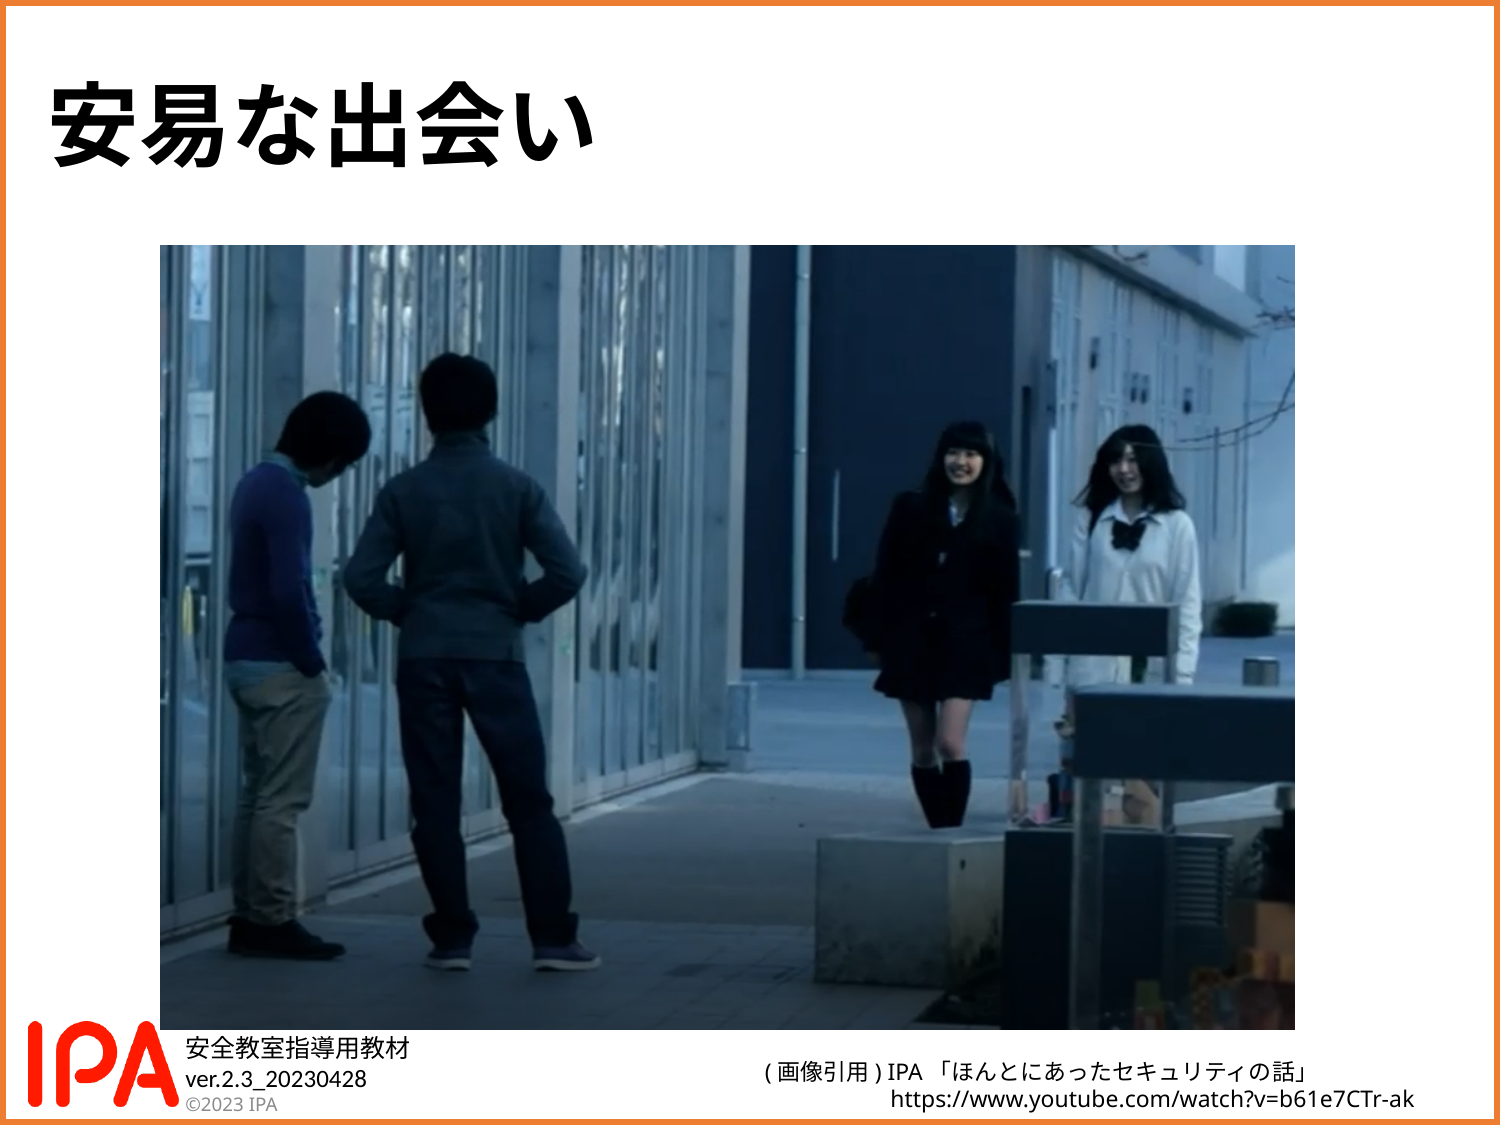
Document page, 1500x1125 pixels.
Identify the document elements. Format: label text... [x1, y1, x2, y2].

text_box 安易な出会い [32, 60, 1471, 186]
text_box (画像引用) IPA「ほんとにあったセキュリティの話」 https://www.youtube.com/watch?v=b61e7CTr-ak [750, 1050, 1500, 1120]
picture [28, 245, 1295, 1107]
